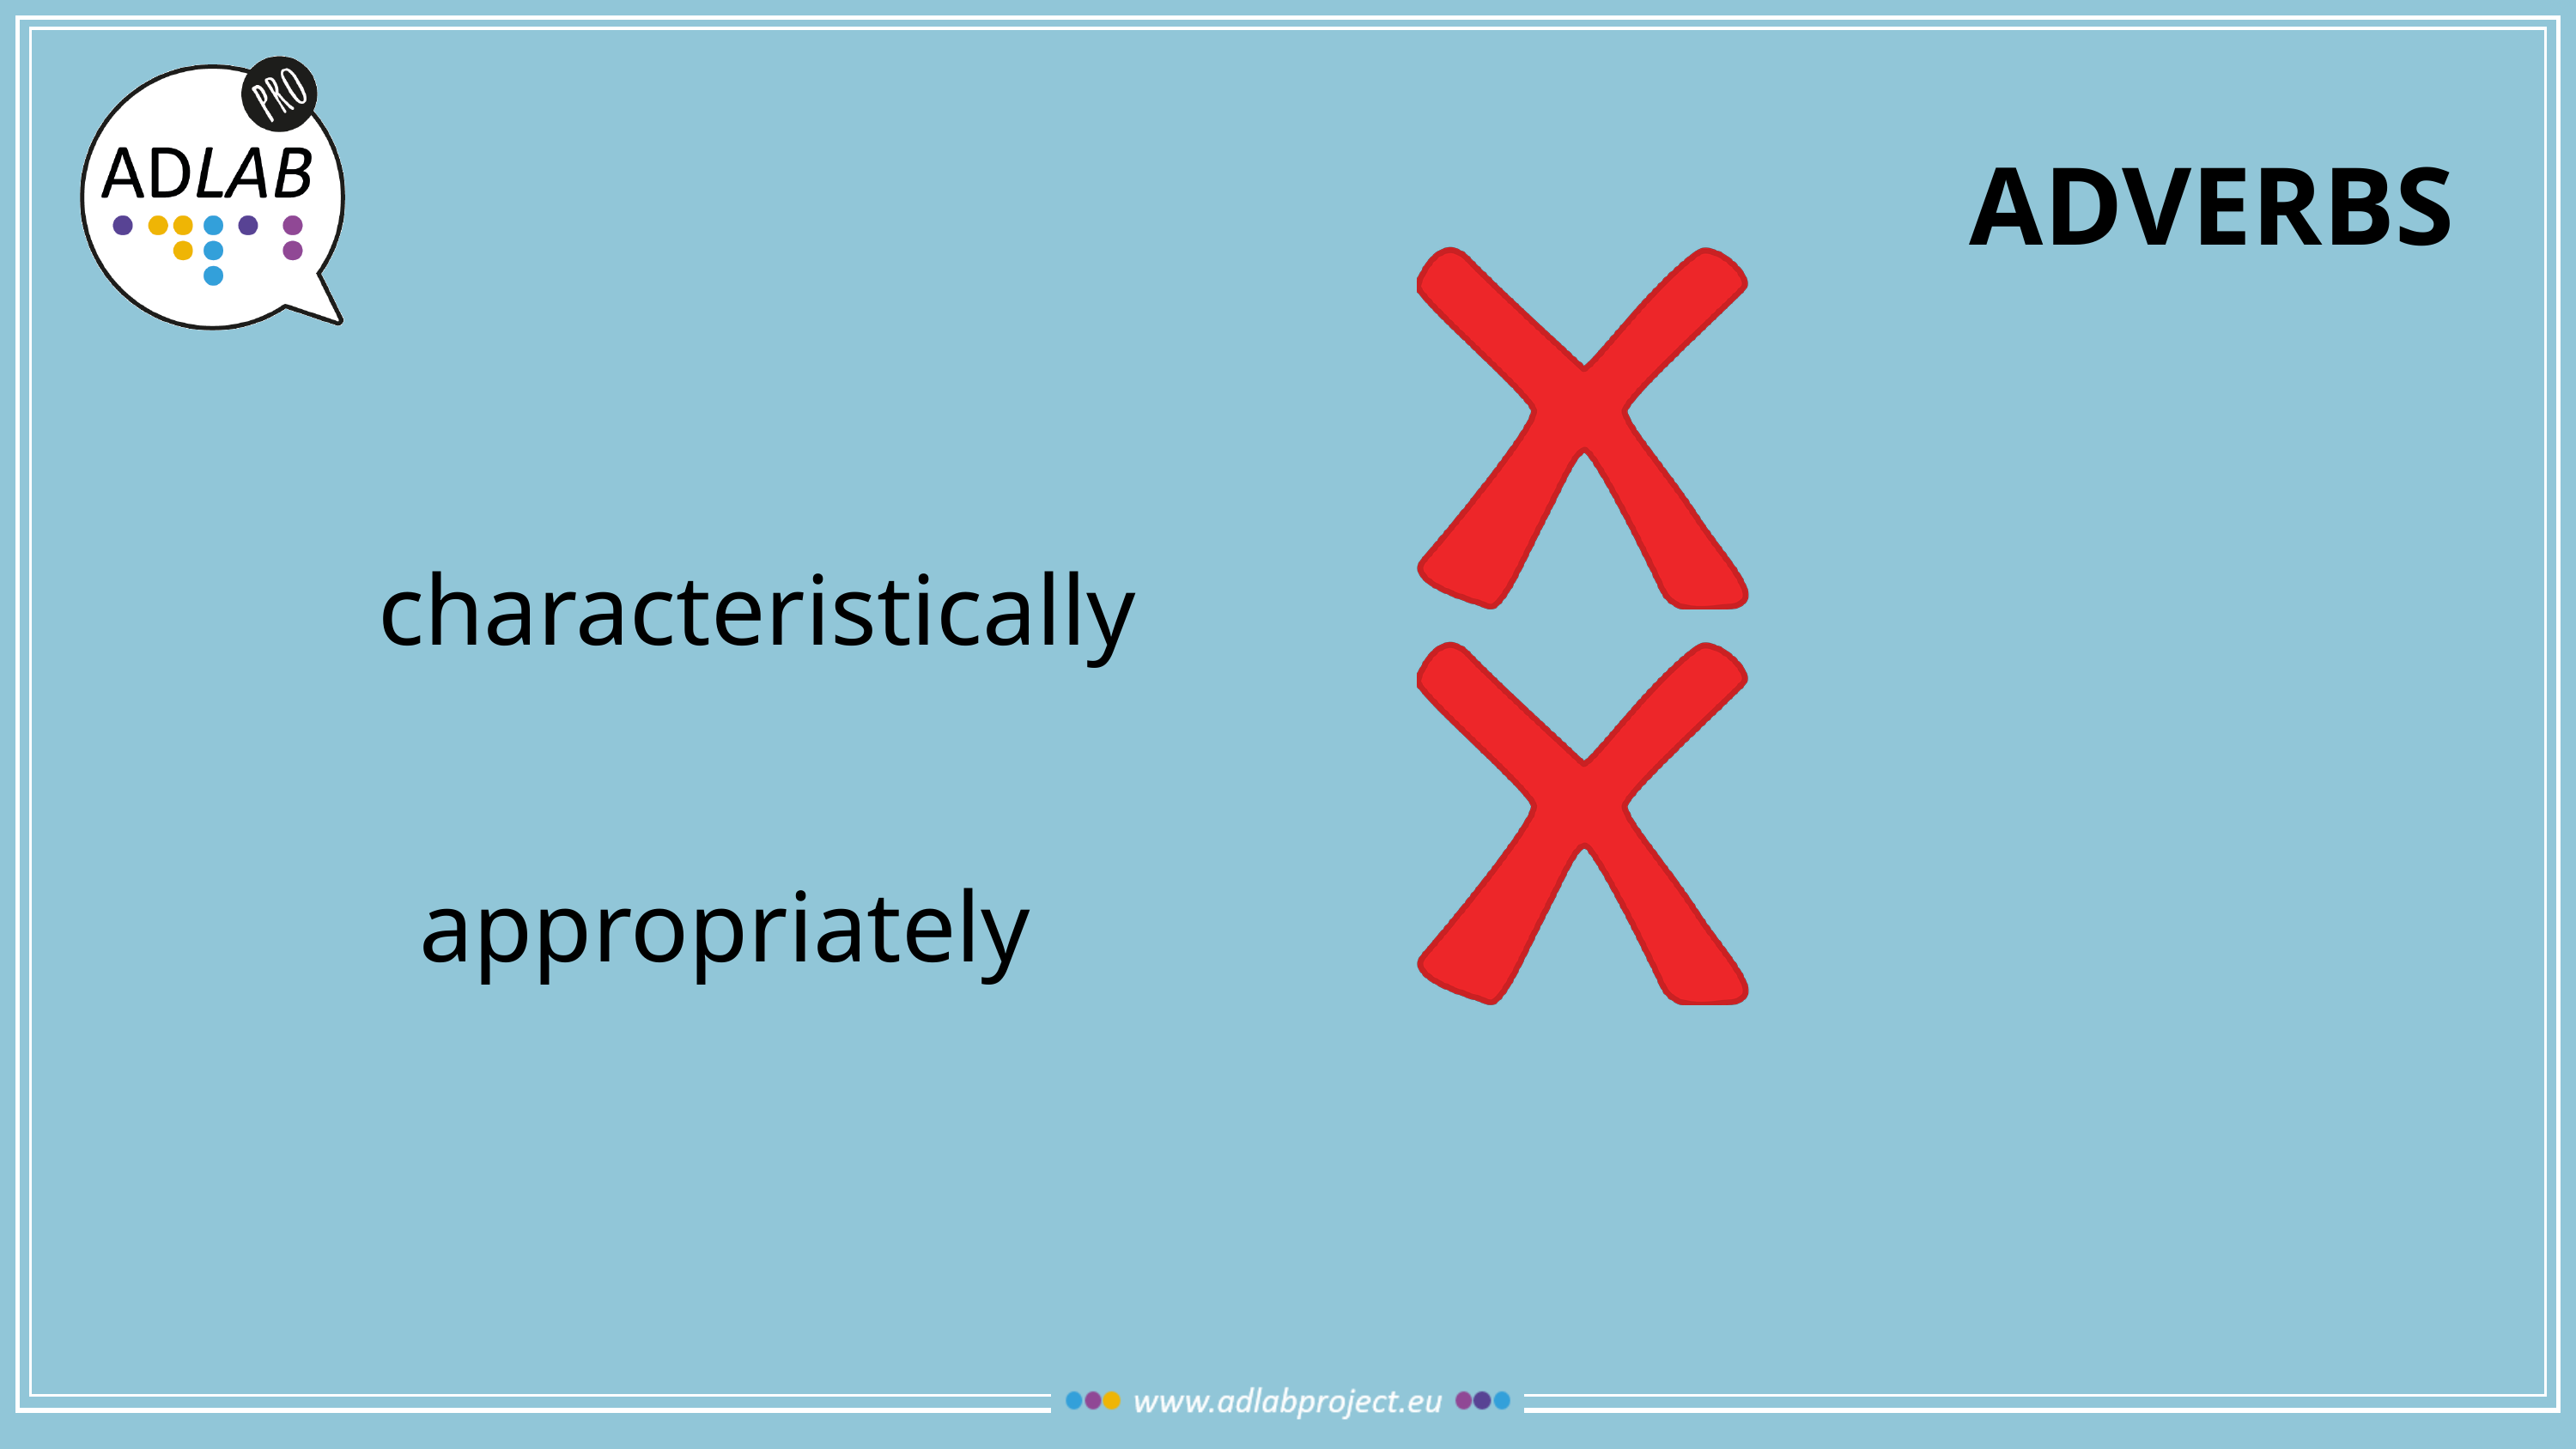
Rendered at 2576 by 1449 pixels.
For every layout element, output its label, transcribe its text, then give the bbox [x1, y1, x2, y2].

picture [1051, 1378, 1524, 1429]
list appropriately [295, 801, 1156, 1005]
title adverbs [384, 70, 2467, 351]
picture [72, 49, 353, 330]
text_box characteristically [295, 483, 1219, 685]
picture [1417, 246, 1786, 609]
picture [1417, 640, 1786, 1005]
